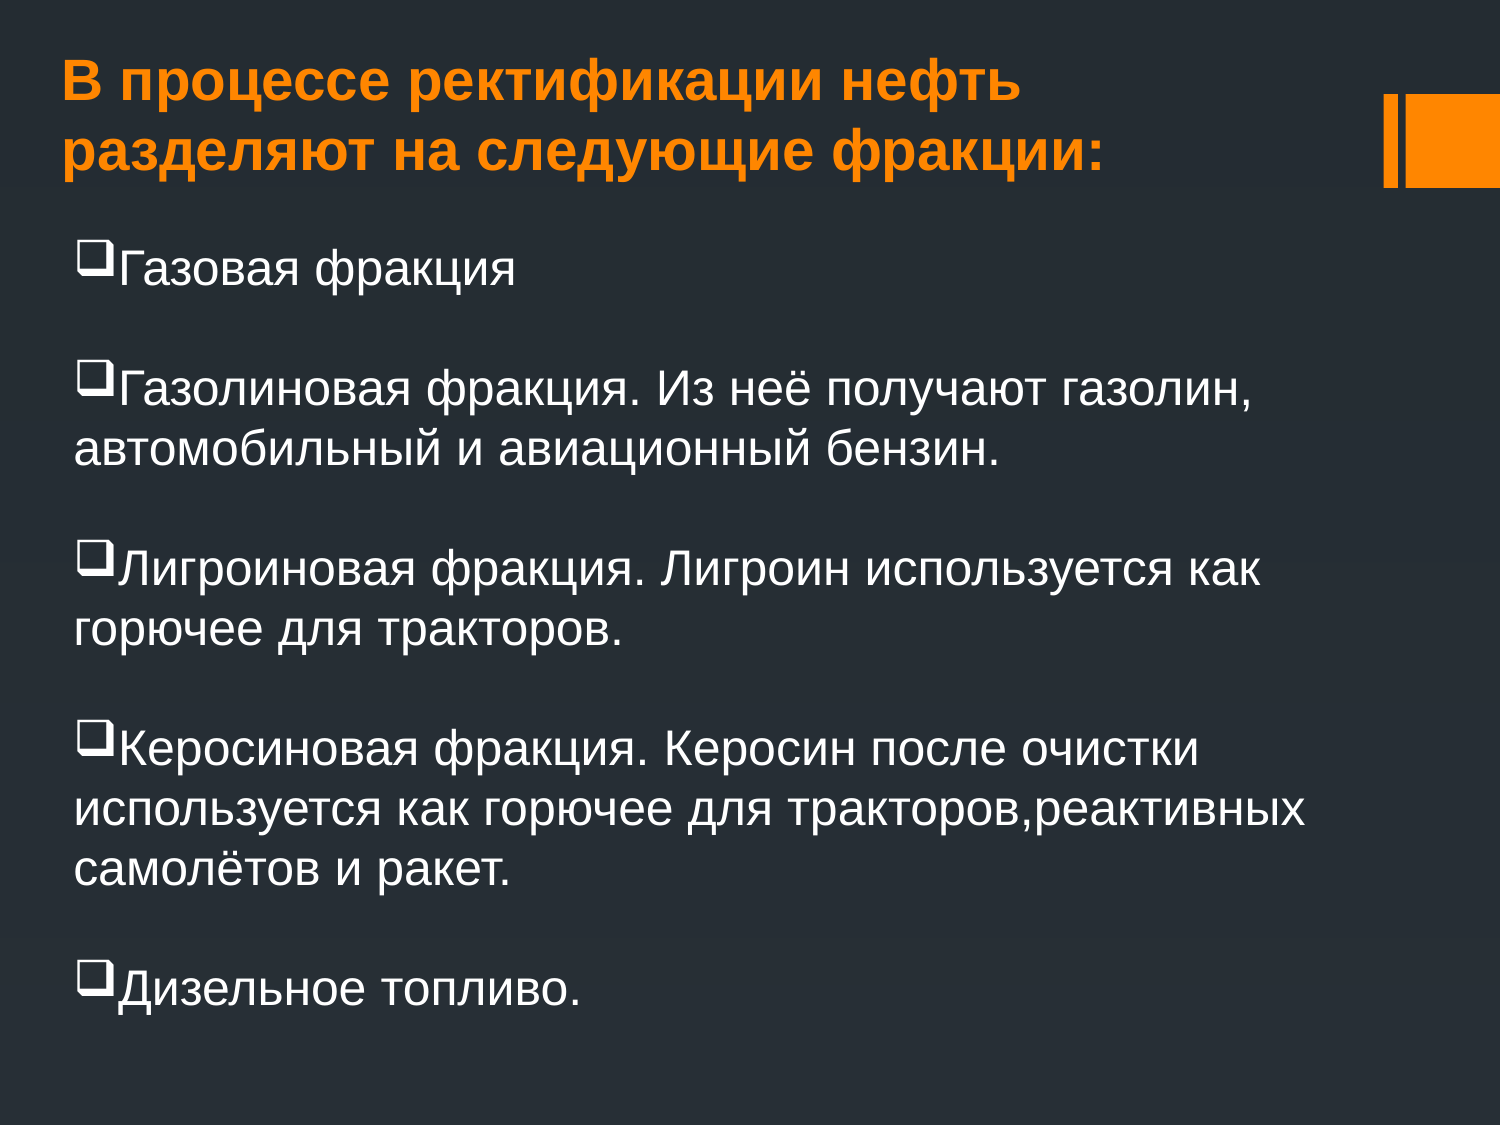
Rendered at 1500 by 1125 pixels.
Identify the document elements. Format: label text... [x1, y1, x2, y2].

text_box Газовая фракция Газолиновая фракция. Из неё получают газолин, автомобильный и авиационный бензин. Лигроиновая фракция. Лигроин используется как горючее для тракторов. Керосиновая фракция. Керосин после очистки используется как горючее для тракторов,реактивных самолётов и ракет. Дизельное топливо. [58, 227, 1395, 1023]
text_box [46, 117, 1382, 224]
text_box В процессе ректификации нефть разделяют на следующие фракции: [46, 35, 1360, 190]
